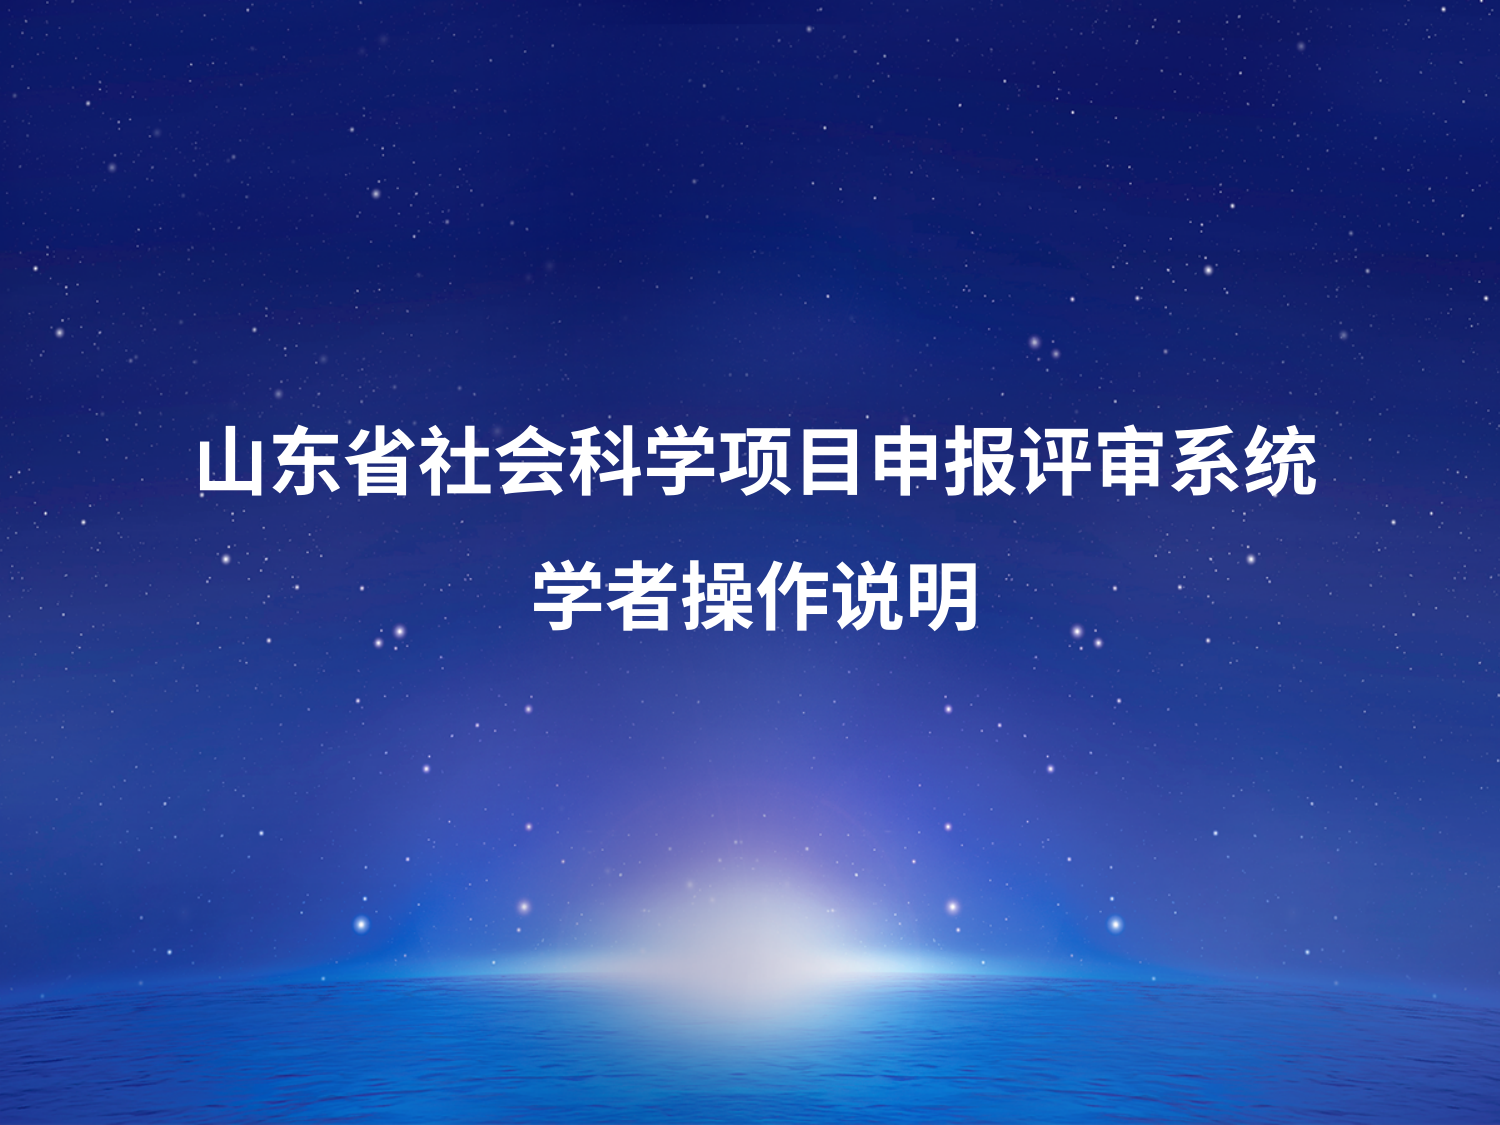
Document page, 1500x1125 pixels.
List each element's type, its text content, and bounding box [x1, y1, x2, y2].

picture [0, 0, 1500, 1125]
title 山东省社会科学项目申报评审系统 学者操作说明 [46, 351, 1465, 659]
